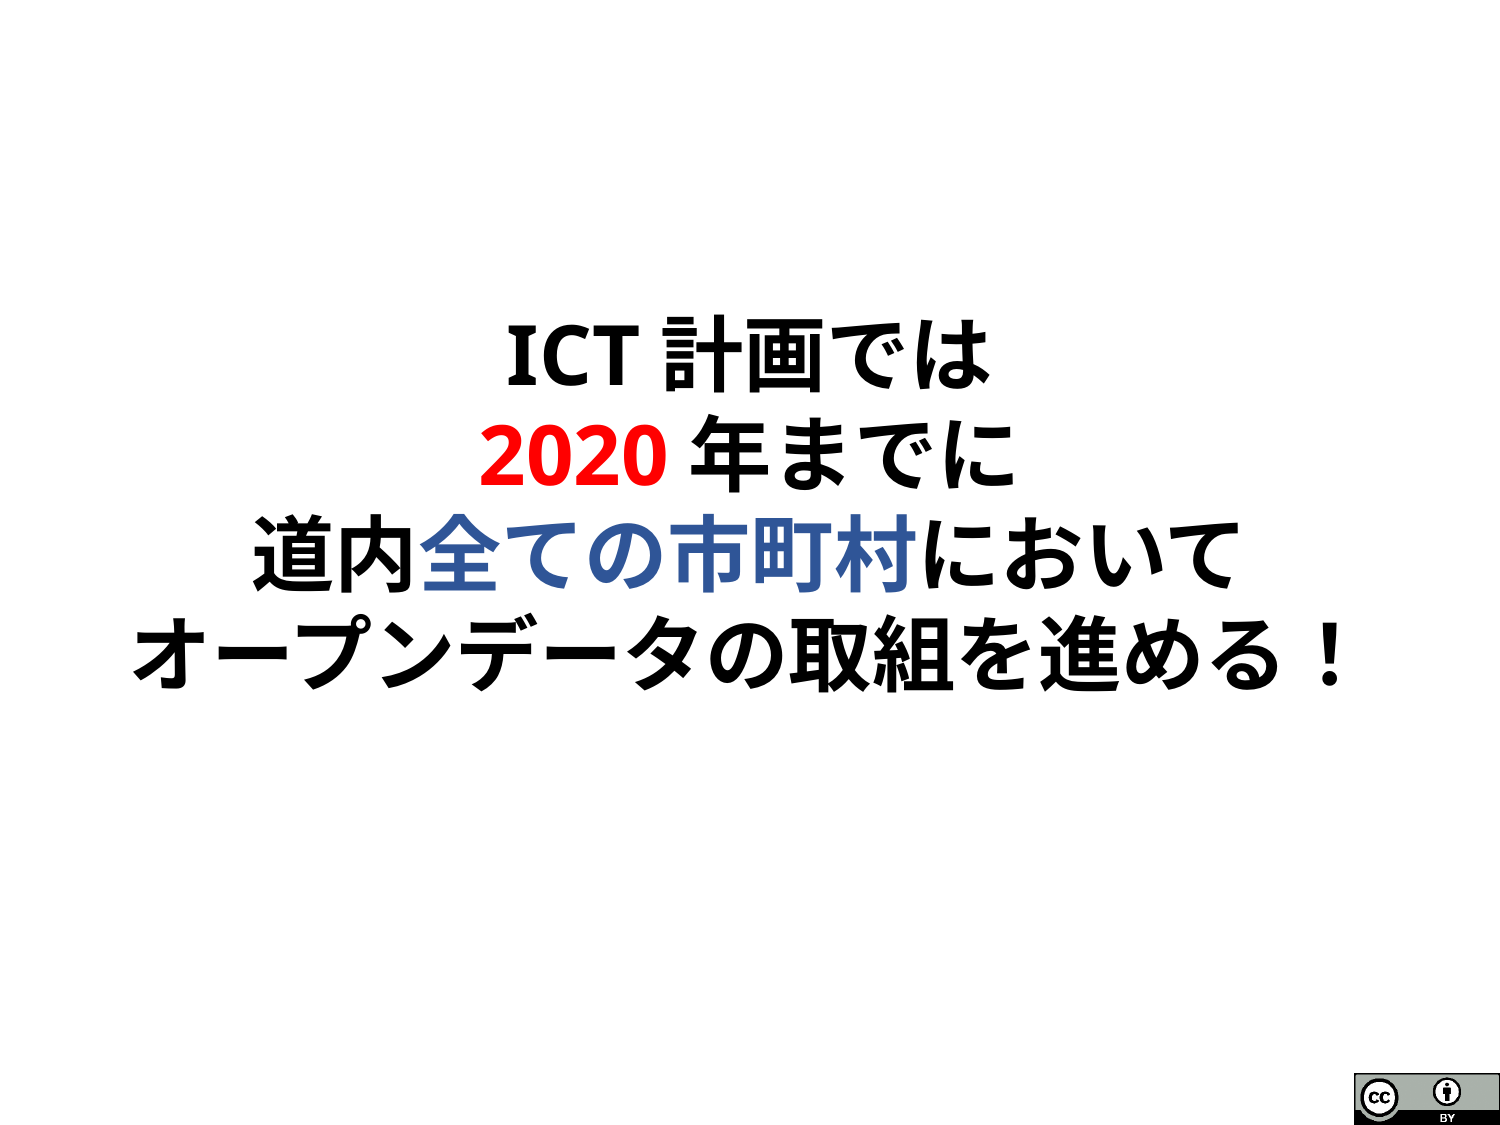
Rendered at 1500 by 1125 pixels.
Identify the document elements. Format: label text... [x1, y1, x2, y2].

picture [1354, 1073, 1500, 1125]
text_box ICT計画では 2020年までに 道内全ての市町村において オープンデータの取組を進める！ [64, 294, 1436, 710]
